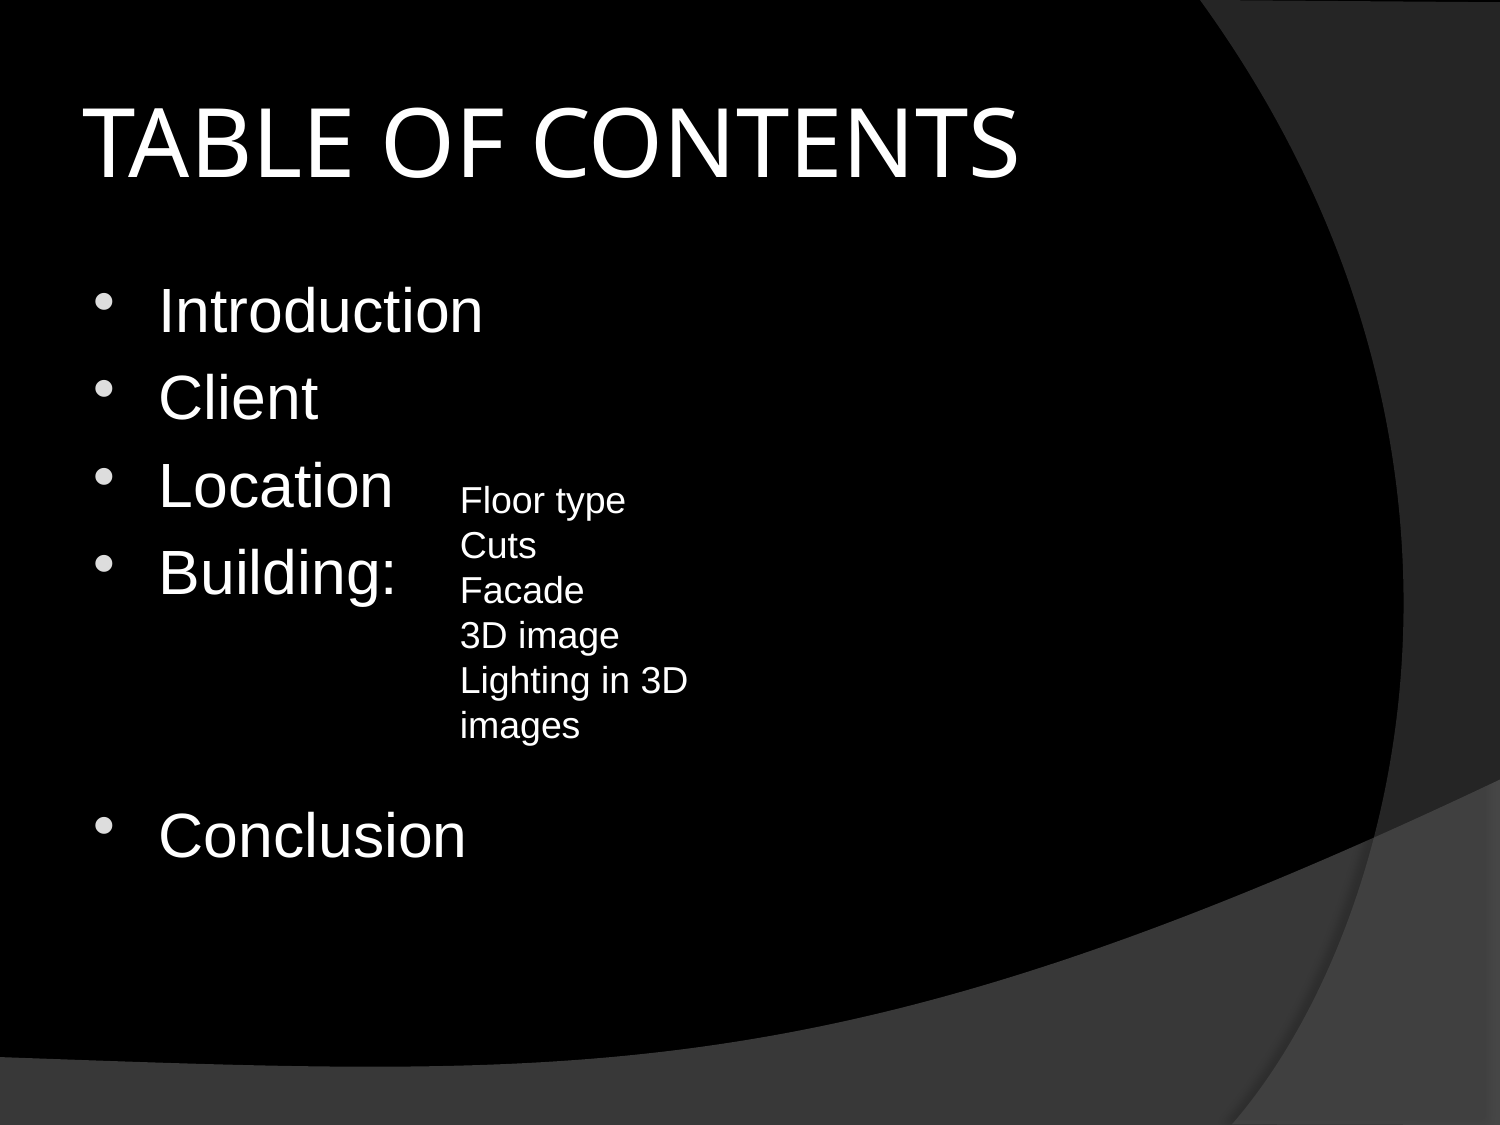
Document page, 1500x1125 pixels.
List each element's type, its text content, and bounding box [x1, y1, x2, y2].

title TABLE OF CONTENTS [75, 45, 1300, 233]
text_box Floor type Cuts Facade 3D image Lighting in 3D images [445, 468, 797, 754]
list Introduction Client Location Building: Conclusion [75, 262, 1300, 1005]
